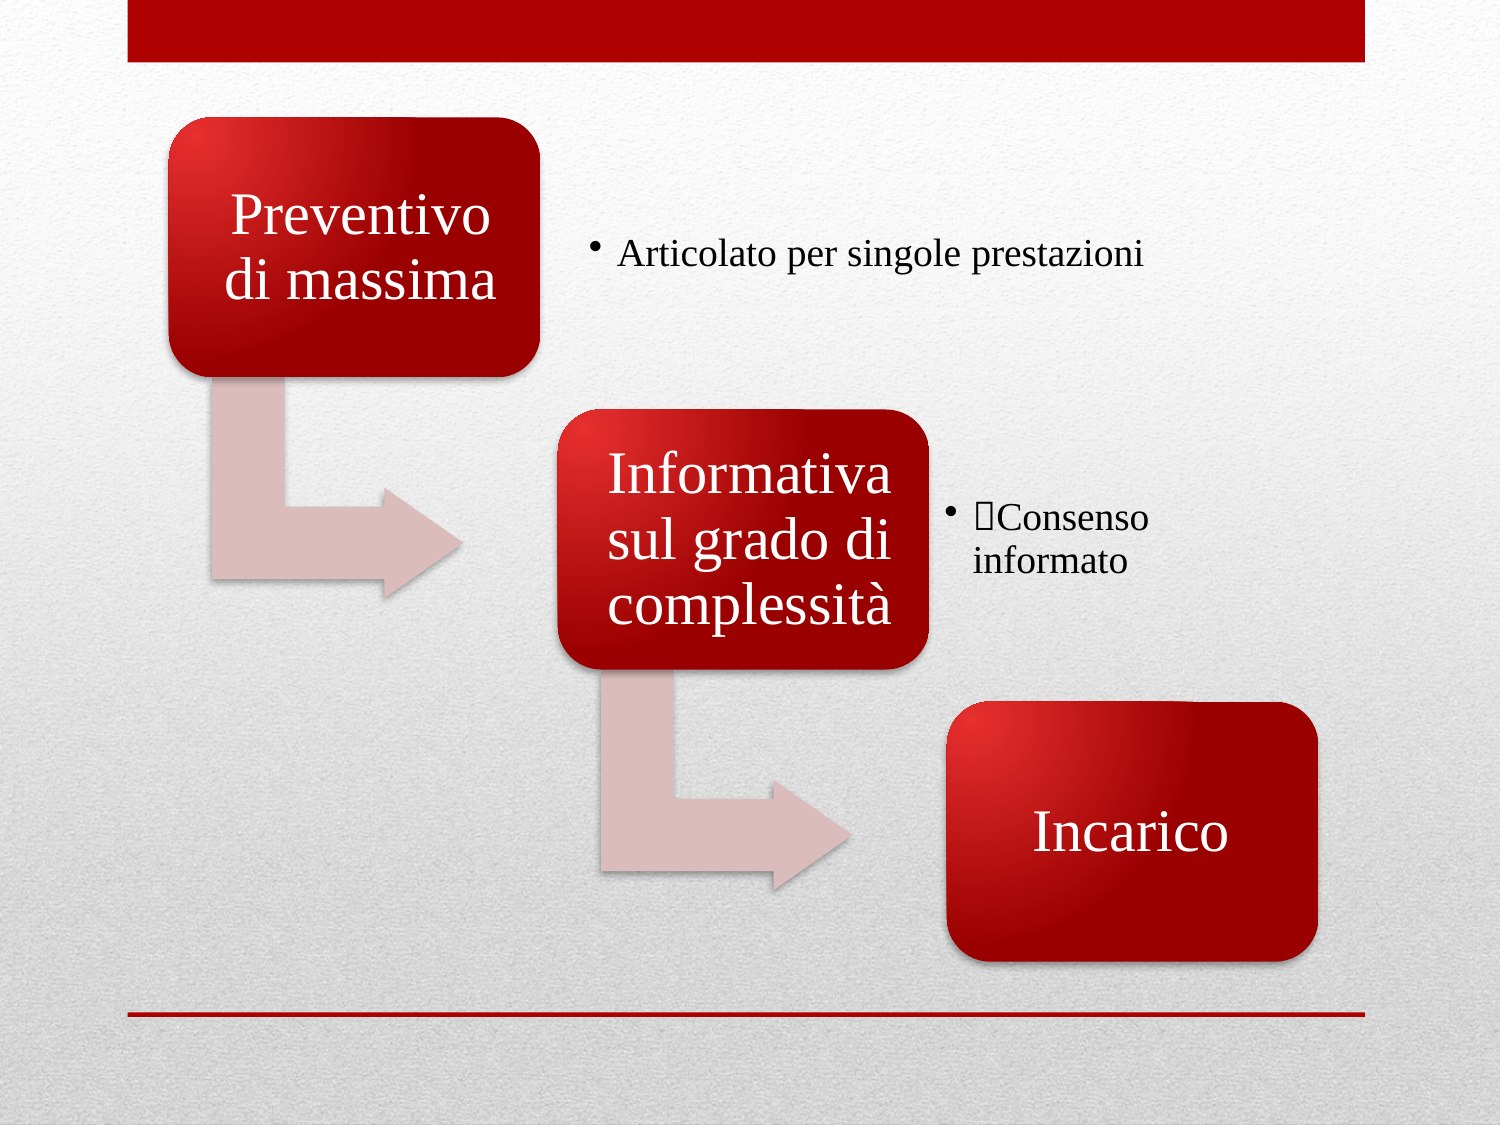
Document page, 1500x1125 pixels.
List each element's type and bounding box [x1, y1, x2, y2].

list [124, 111, 1364, 968]
